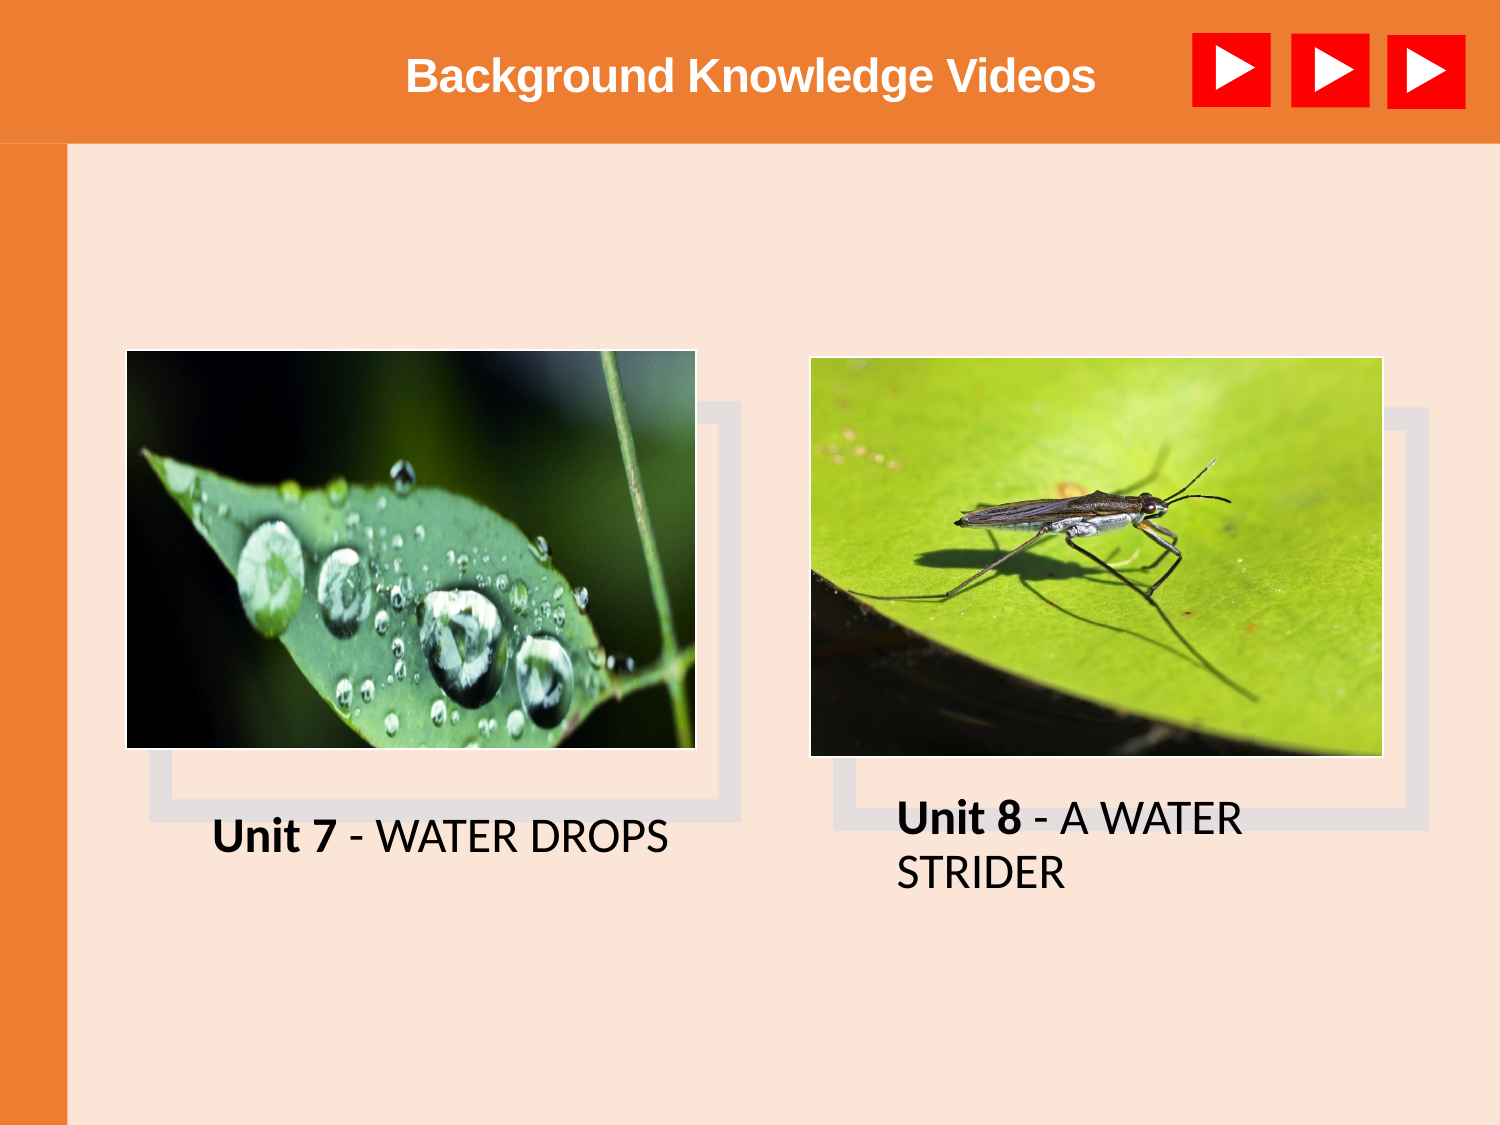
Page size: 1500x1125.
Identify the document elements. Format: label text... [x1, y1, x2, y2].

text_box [125, 103, 1084, 1069]
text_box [1192, 33, 1466, 109]
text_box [809, 109, 1500, 1079]
text_box Background Knowledge Videos [390, 37, 1124, 109]
text_box [0, 0, 1500, 145]
text_box [0, 143, 68, 1125]
